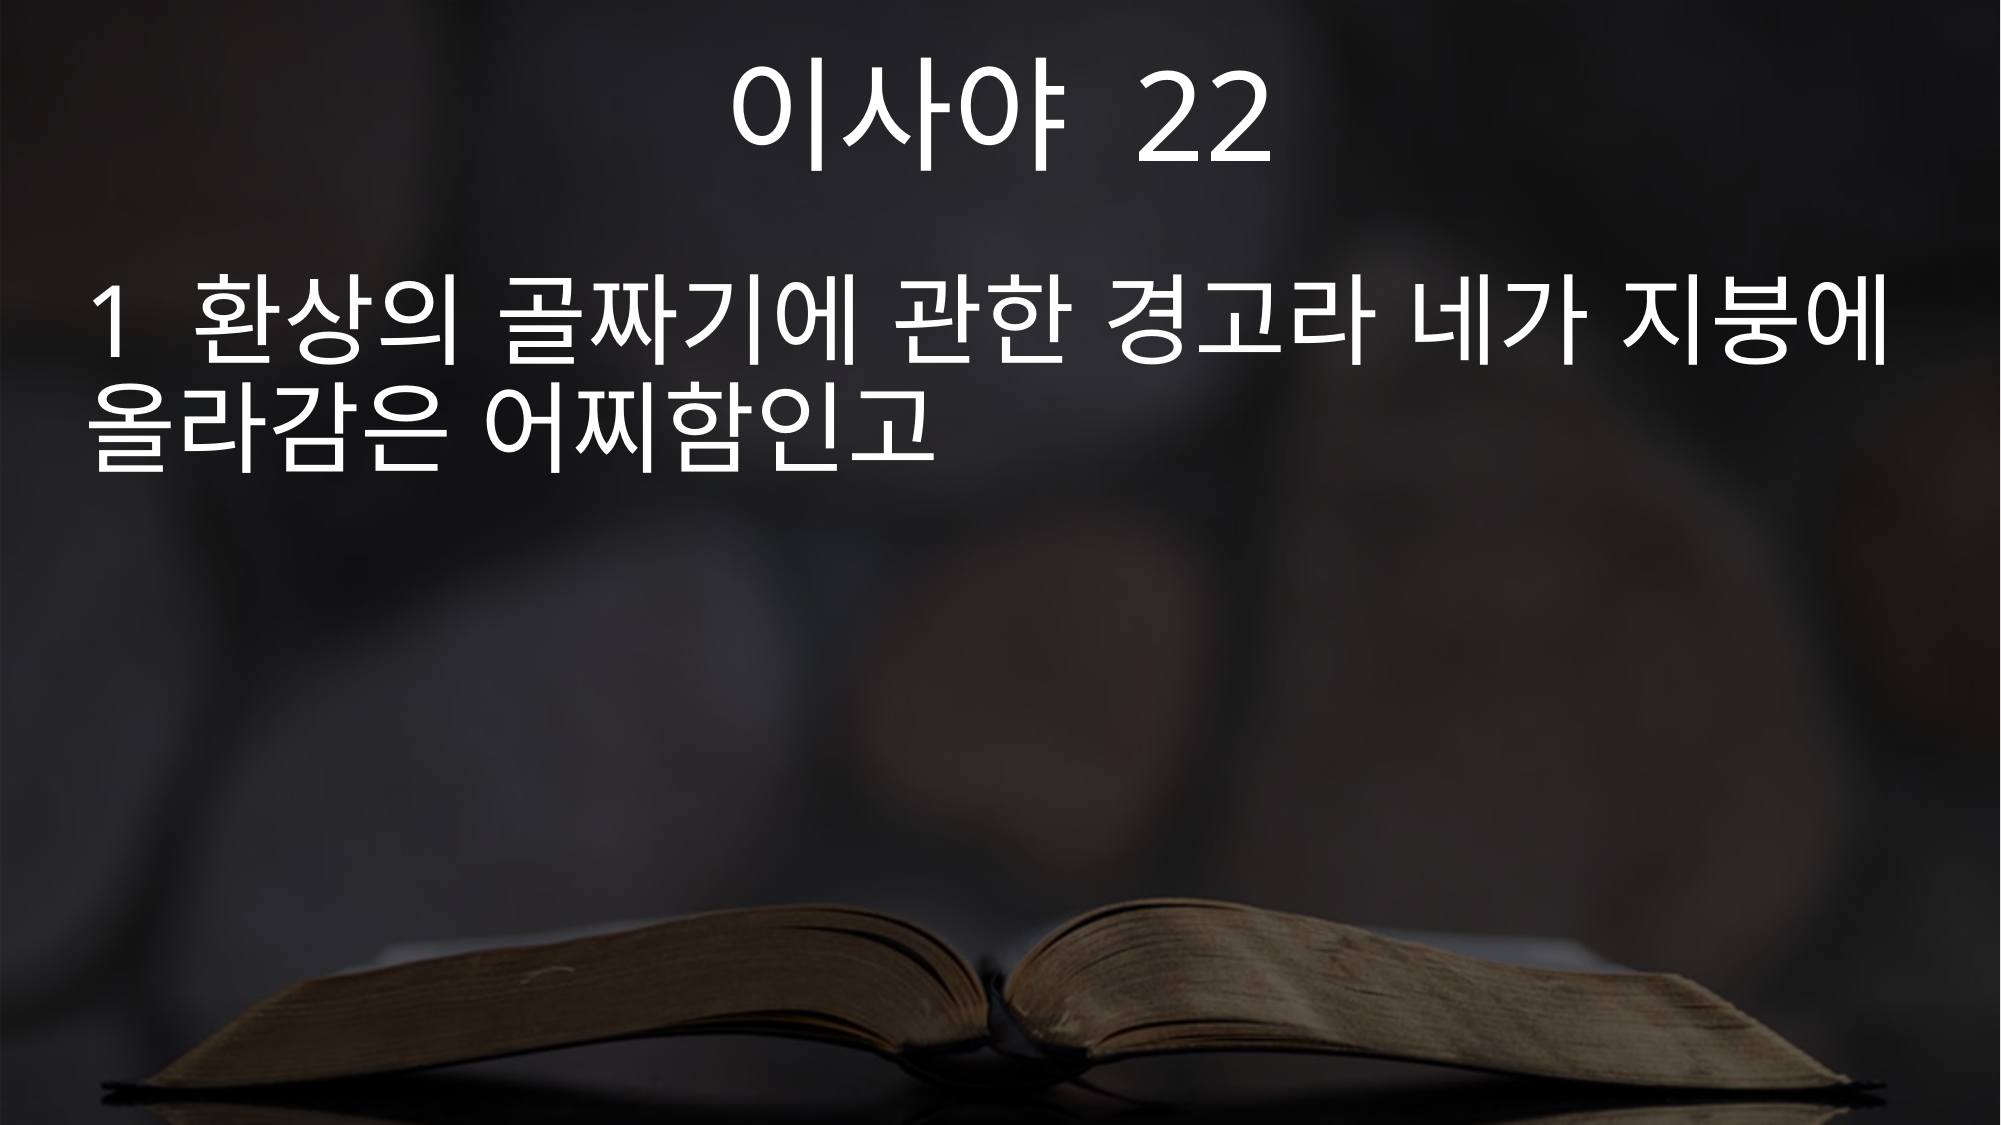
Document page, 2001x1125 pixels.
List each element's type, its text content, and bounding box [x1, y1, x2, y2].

list 1 환상의 골짜기에 관한 경고라 네가 지붕에 올라감은 어찌함인고 [69, 263, 1953, 423]
footer 이사야 22 [0, 32, 2000, 192]
picture [0, 0, 2001, 1125]
